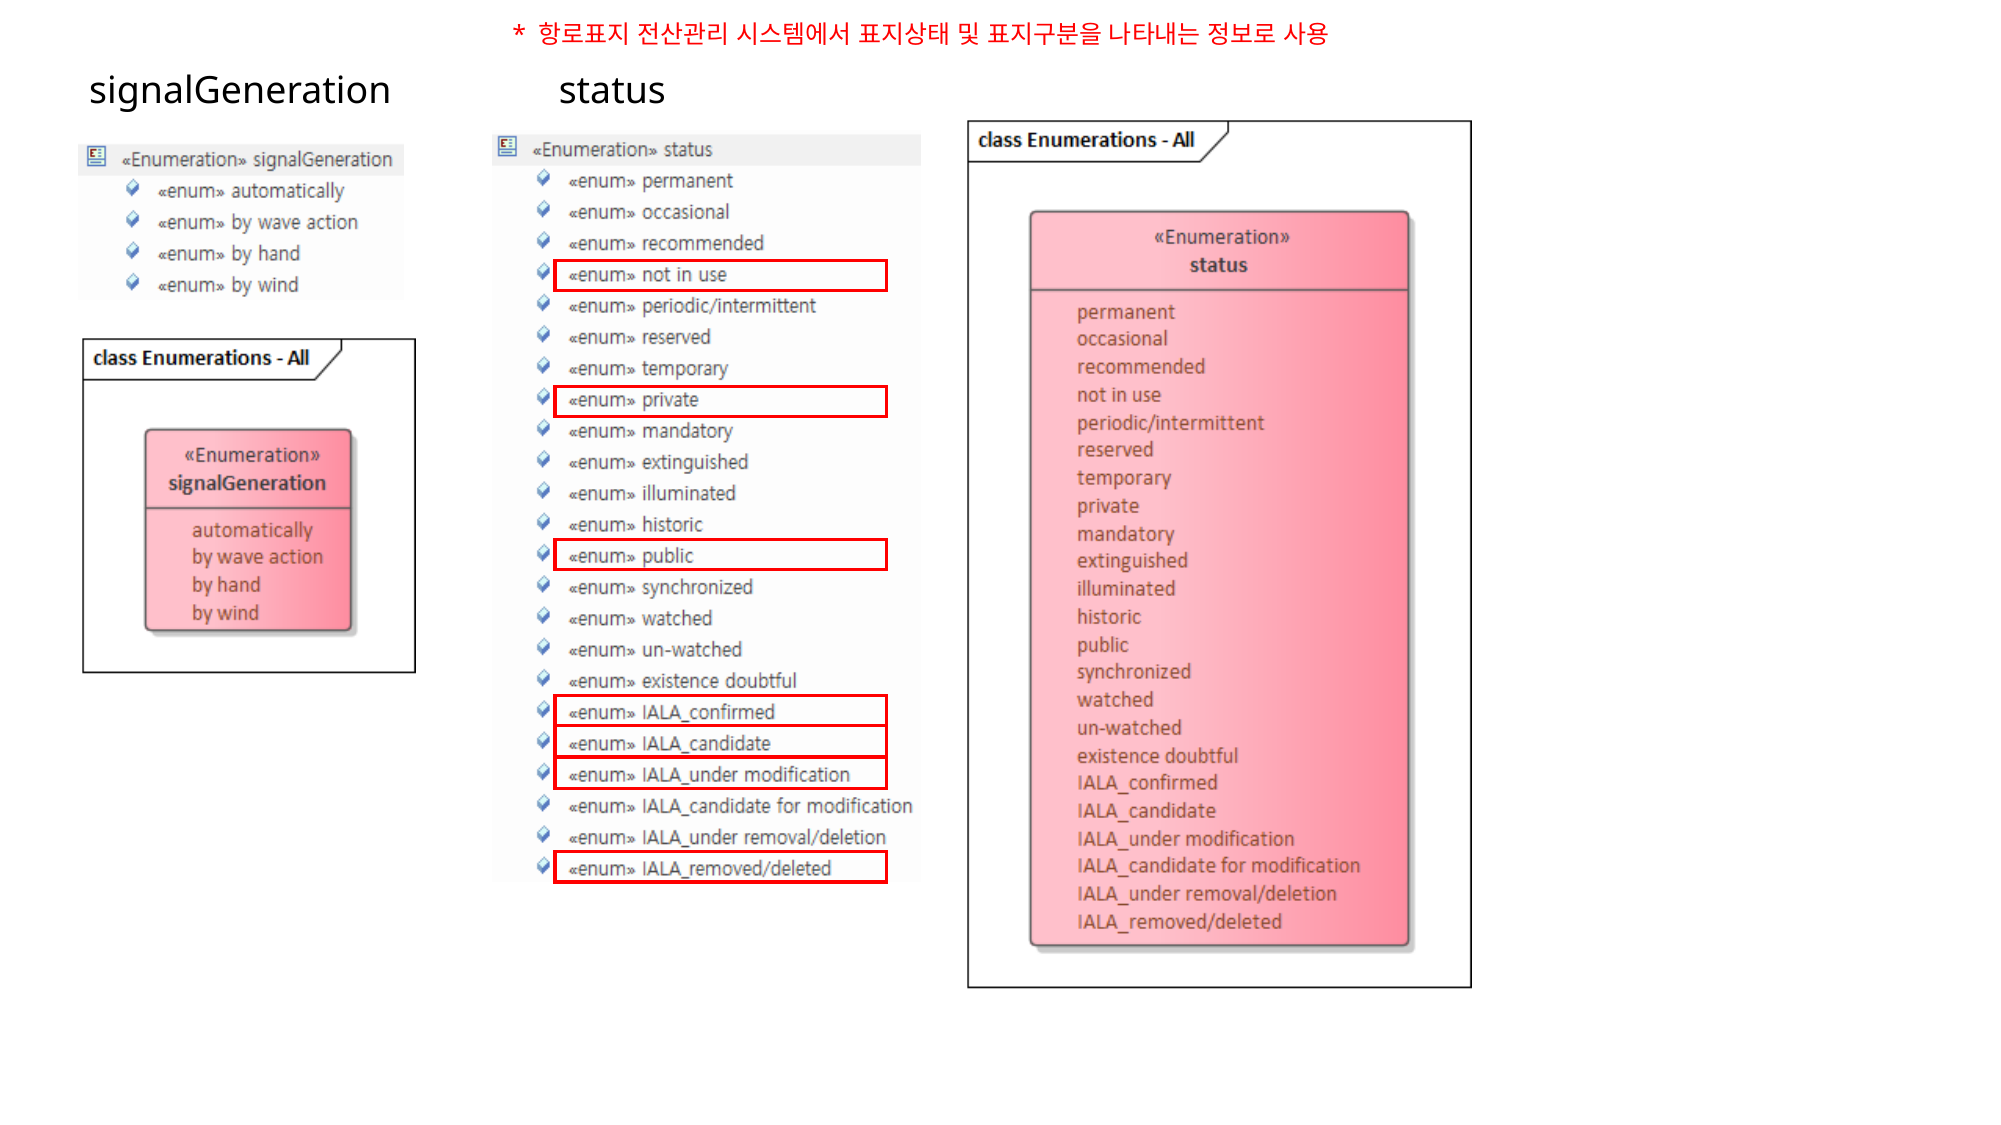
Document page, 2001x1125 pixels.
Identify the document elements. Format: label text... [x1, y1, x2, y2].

text_box signalGeneration [74, 58, 407, 119]
text_box status [544, 58, 681, 119]
text_box * 항로표지 전산관리 시스템에서 표지상태 및 표지구분을 나타내는 정보로 사용 [497, 11, 1435, 57]
picture [81, 337, 416, 675]
picture [966, 119, 1472, 990]
picture [78, 143, 404, 300]
picture [492, 130, 921, 882]
